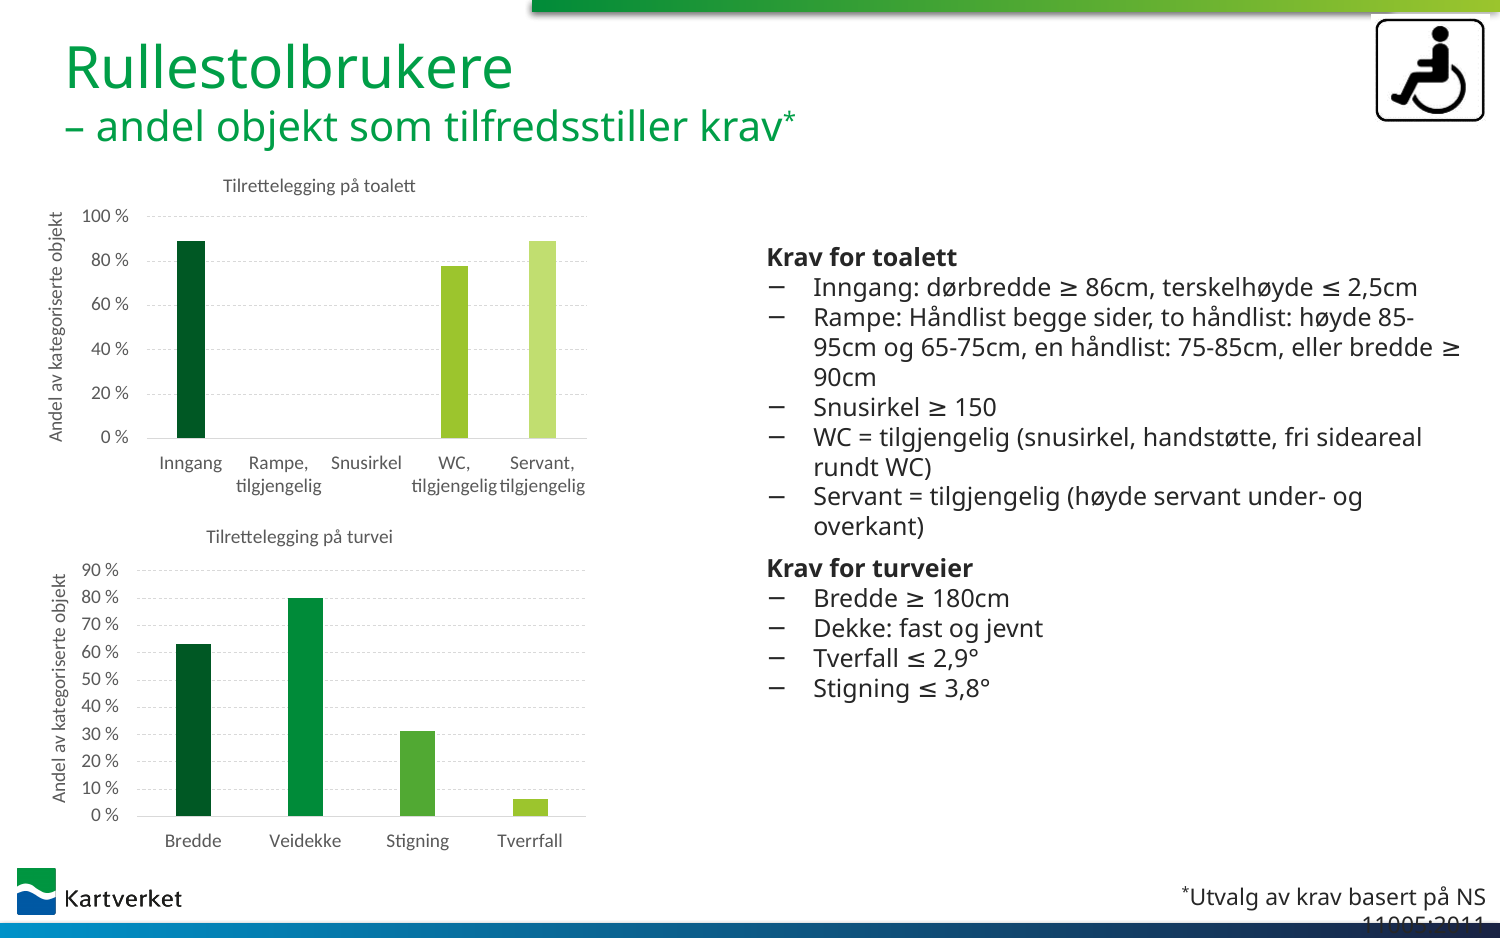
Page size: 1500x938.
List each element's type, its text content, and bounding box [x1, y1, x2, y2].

text_box *Utvalg av krav basert på NS 11005:2011 [1068, 873, 1500, 938]
picture [41, 166, 598, 505]
text_box Krav for turveier Bredde ≥ 180cm Dekke: fast og jevnt Tverfall ≤ 2,9° Stigning ≤ 3,8° [751, 545, 1483, 710]
text_box Rullestolbrukere – andel objekt som tilfredsstiller krav* [49, 14, 1431, 158]
picture [1371, 13, 1491, 127]
text_box Krav for toalett Inngang: dørbredde ≥ 86cm, terskelhøyde ≤ 2,5cm Rampe: Håndlist begge sider, to håndlist: høyde 85-95cm og 65-75cm, en håndlist: 75-85cm, eller bredde ≥ 90cm Snusirkel ≥ 150 WC = tilgjengelig (snusirkel, handstøtte, fri sideareal rundt WC) Servant = tilgjengelig (høyde servant under- og overkant) [751, 234, 1483, 545]
picture [41, 520, 598, 859]
